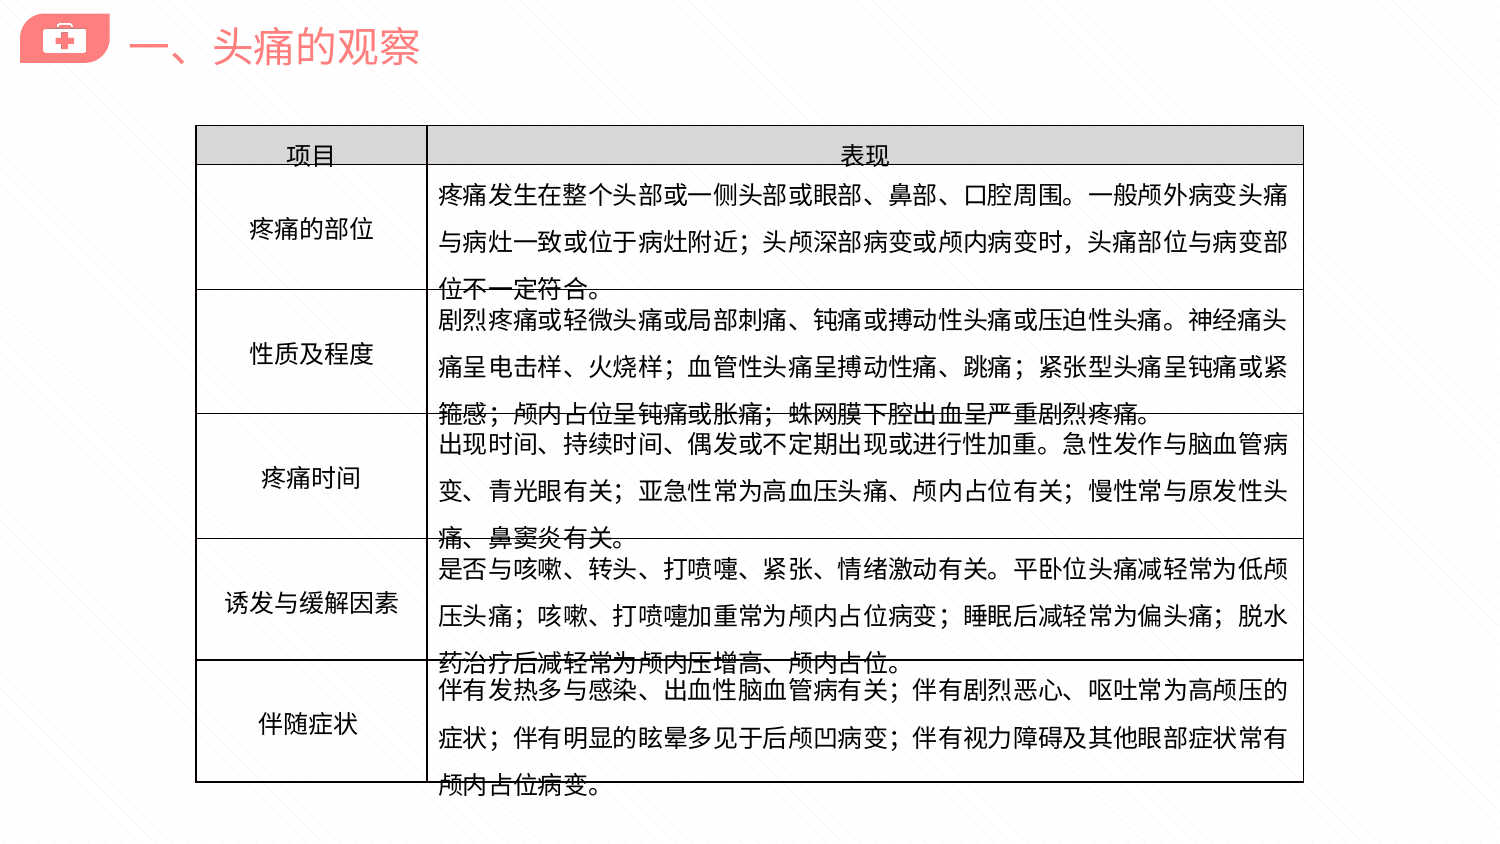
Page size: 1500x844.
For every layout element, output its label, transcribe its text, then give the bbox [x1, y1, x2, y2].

table_header 表现 [428, 126, 1303, 164]
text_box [19, 13, 863, 79]
table_cell 诱发与缓解因素 [197, 539, 426, 659]
table_cell 伴随症状 [197, 661, 426, 781]
table_cell 性质及程度 [197, 290, 426, 413]
table_cell 是否与咳嗽、转头、打喷嚏、紧张、情绪激动有关。平卧位头痛减轻常为低颅压头痛；咳嗽、打喷嚏加重常为颅内占位病变；睡眠后减轻常为偏头痛；脱水药治疗后减轻常为颅内压增高、颅内占位。 [428, 539, 1303, 659]
table_header 项目 [197, 126, 426, 164]
table_cell 疼痛时间 [197, 414, 426, 538]
table_cell 疼痛发生在整个头部或一侧头部或眼部、鼻部、口腔周围。一般颅外病变头痛与病灶一致或位于病灶附近；头颅深部病变或颅内病变时，头痛部位与病变部位不一定符合。 [428, 165, 1303, 289]
table_cell 疼痛的部位 [197, 165, 426, 289]
table_cell 伴有发热多与感染、出血性脑血管病有关；伴有剧烈恶心、呕吐常为高颅压的症状；伴有明显的眩晕多见于后颅凹病变；伴有视力障碍及其他眼部症状常有颅内占位病变。 [428, 661, 1303, 781]
table_cell 出现时间、持续时间、偶发或不定期出现或进行性加重。急性发作与脑血管病变、青光眼有关；亚急性常为高血压头痛、颅内占位有关；慢性常与原发性头痛、鼻窦炎有关。 [428, 414, 1303, 538]
table_cell 剧烈疼痛或轻微头痛或局部刺痛、钝痛或搏动性头痛或压迫性头痛。神经痛头痛呈电击样、火烧样；血管性头痛呈搏动性痛、跳痛；紧张型头痛呈钝痛或紧箍感；颅内占位呈钝痛或胀痛；蛛网膜下腔出血呈严重剧烈疼痛。 [428, 290, 1303, 413]
